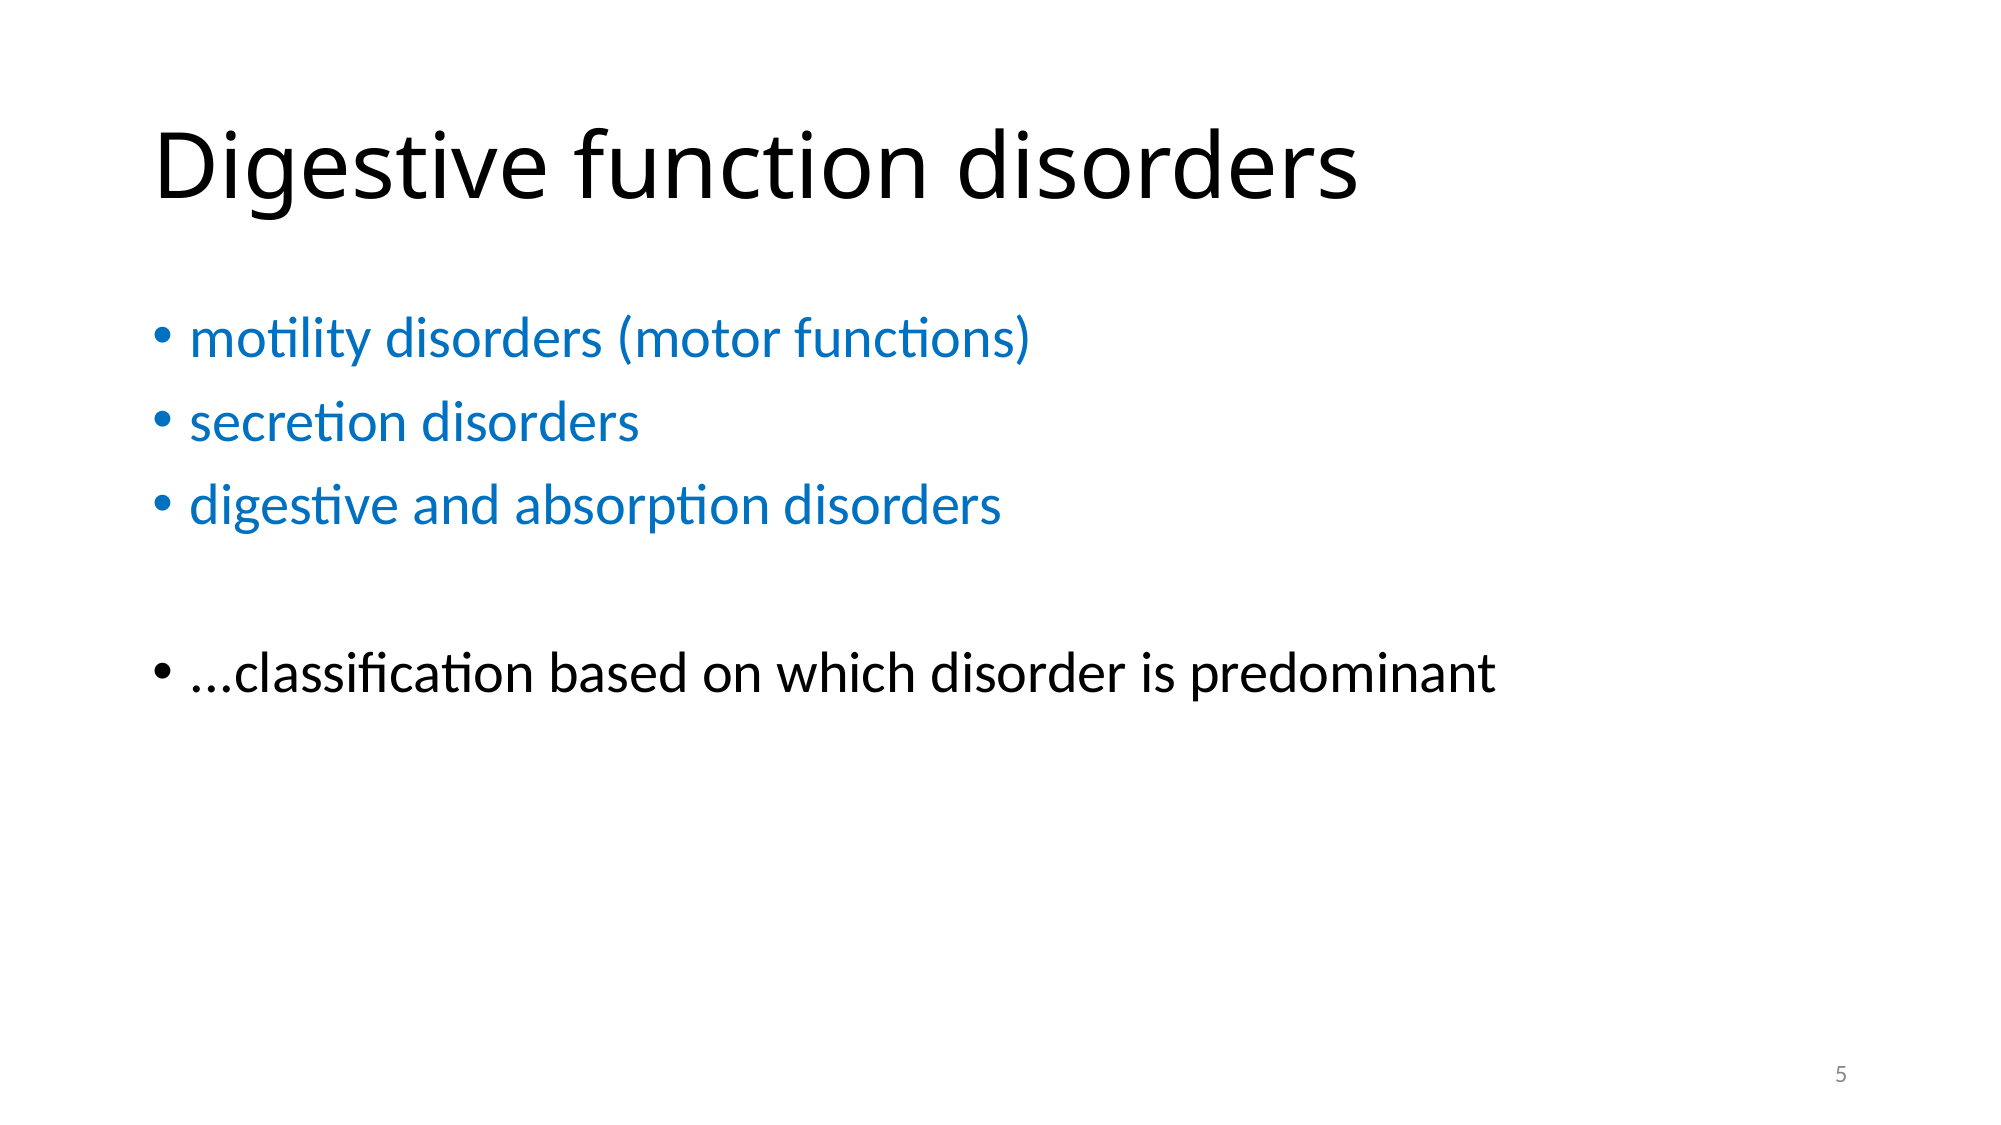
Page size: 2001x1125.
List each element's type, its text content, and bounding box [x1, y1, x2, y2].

slide_number 5 [1412, 1042, 1863, 1103]
list motility disorders (motor functions) secretion disorders digestive and absorption disorders ...classification based on which disorder is predominant [137, 299, 1863, 1014]
title Digestive function disorders [137, 59, 1863, 278]
